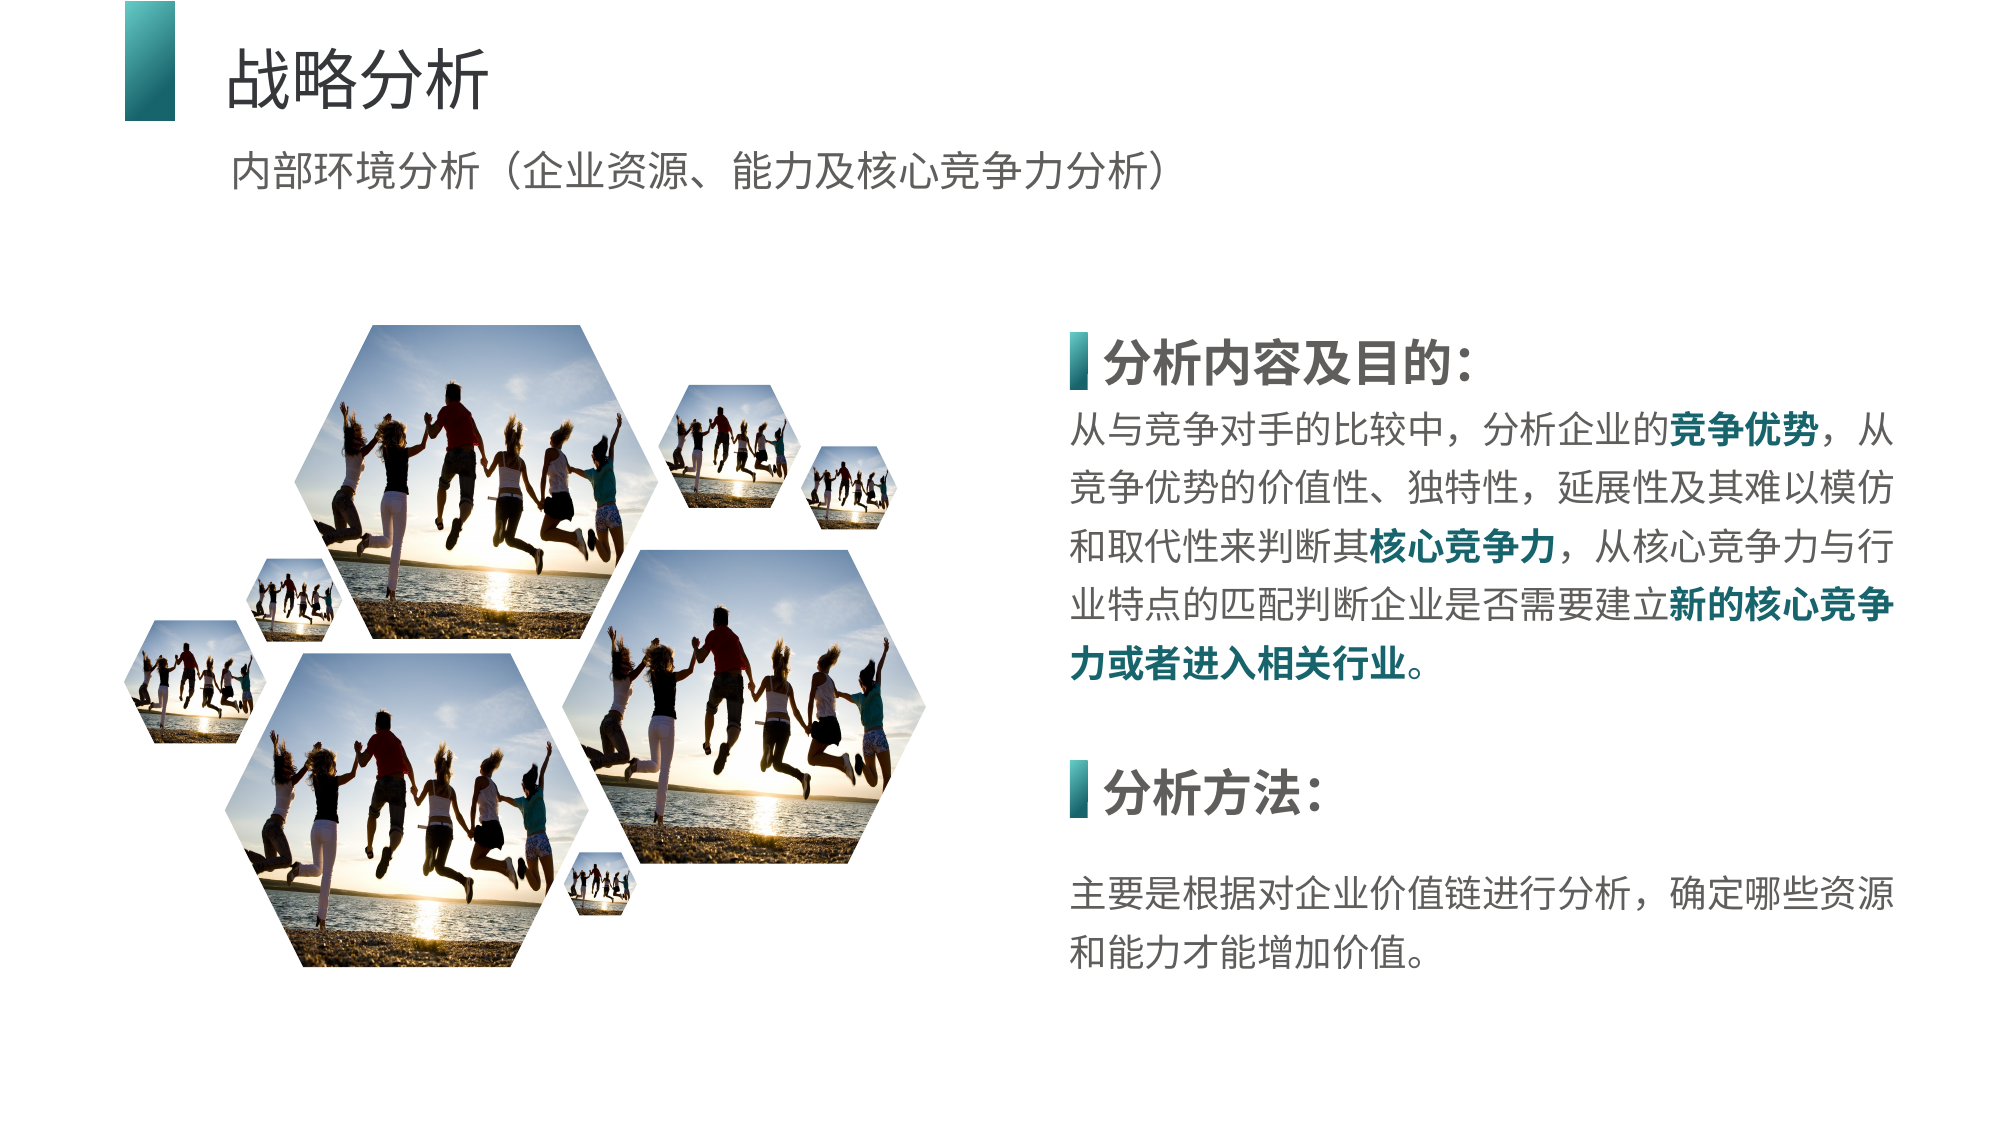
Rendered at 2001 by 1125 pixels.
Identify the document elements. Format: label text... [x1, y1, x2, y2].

text_box [123, 0, 177, 123]
text_box 分析内容及目的： [1087, 306, 1874, 384]
text_box 主要是根据对企业价值链进行分析，确定哪些资源和能力才能增加价值。 [1054, 849, 1916, 982]
text_box 战略分析 [209, 30, 830, 125]
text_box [123, 325, 927, 968]
text_box 内部环境分析（企业资源、能力及核心竞争力分析） [215, 122, 1790, 202]
text_box [1069, 759, 1089, 818]
text_box 从与竞争对手的比较中，分析企业的竞争优势，从竞争优势的价值性、独特性，延展性及其难以模仿和取代性来判断其核心竞争力，从核心竞争力与行业特点的匹配判断企业是否需要建立新的核心竞争力或者进入相关行业。 [1054, 384, 1916, 692]
text_box [1069, 332, 1089, 391]
text_box 分析方法： [1087, 736, 1874, 830]
